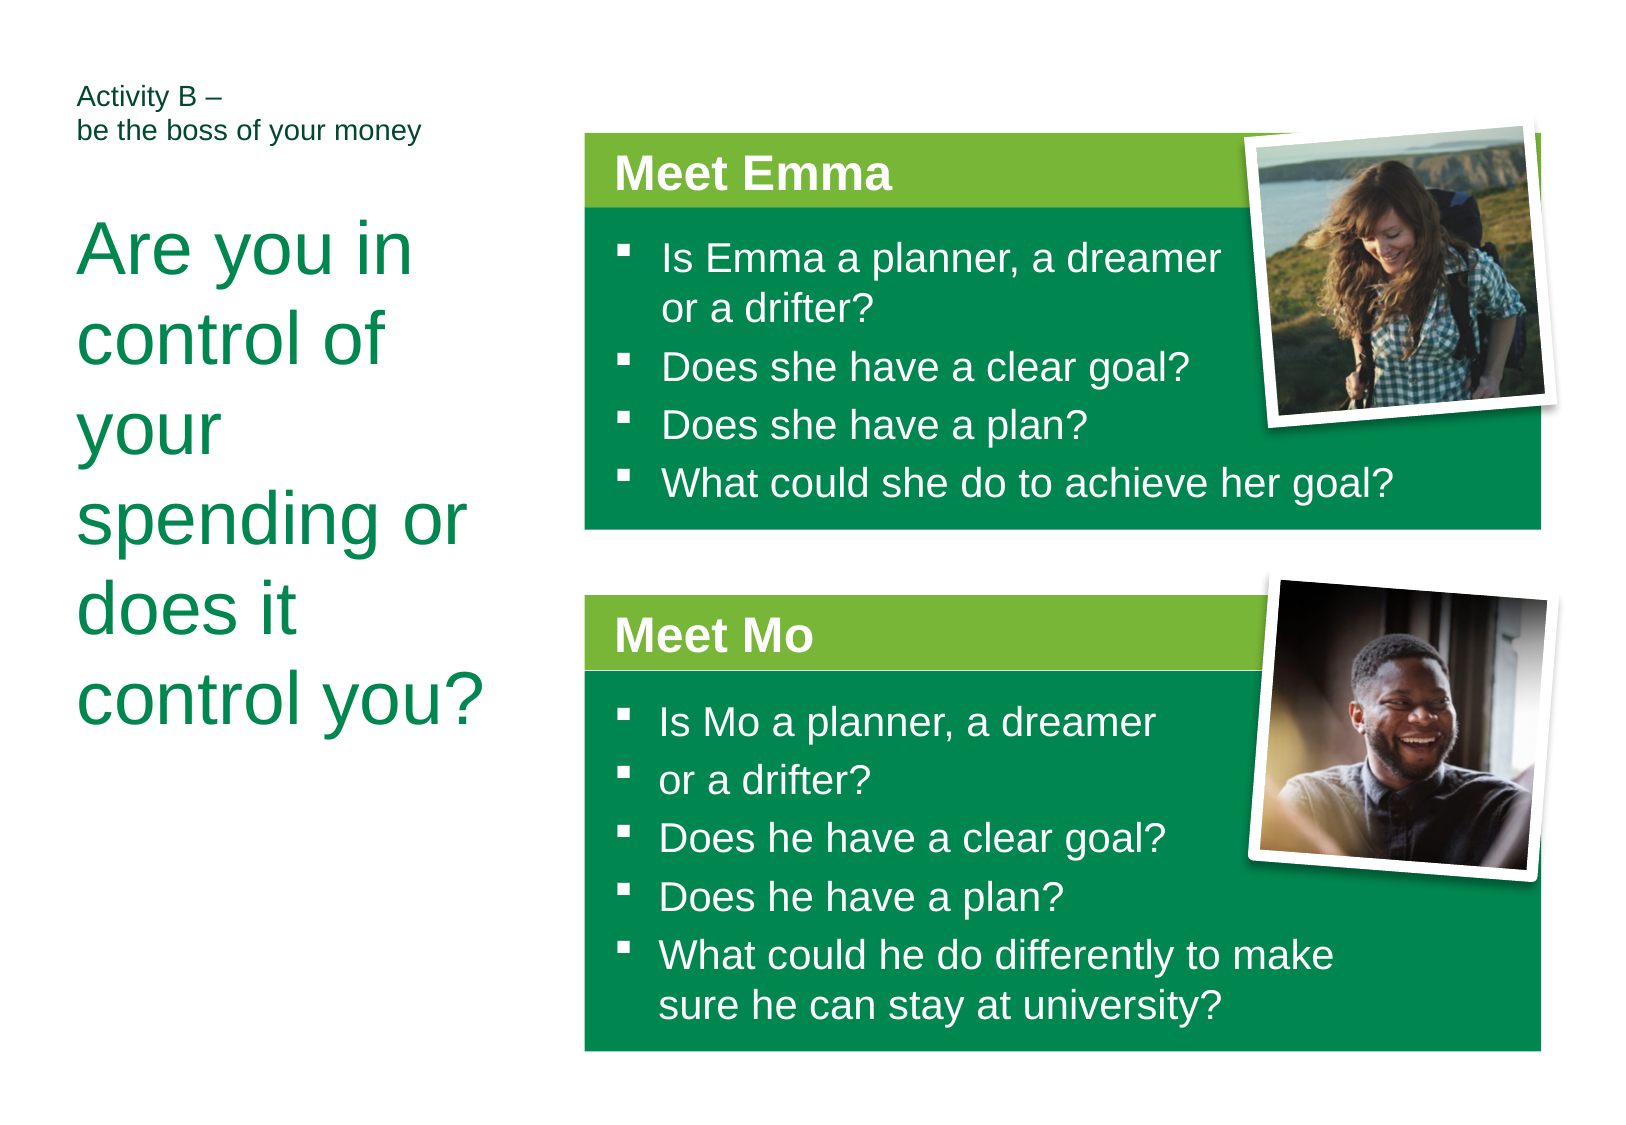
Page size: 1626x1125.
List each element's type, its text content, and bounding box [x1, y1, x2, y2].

text_box Is Emma a planner, a dreamer or a drifter? Does she have a clear goal? Does she have a plan? What could she do to achieve her goal? [584, 207, 1542, 530]
text_box Meet Mo [584, 595, 1262, 670]
text_box Meet Emma [584, 132, 1295, 207]
title Activity B – be the boss of your money Are you in control of your spending or does it control you? [76, 76, 533, 740]
picture [1257, 126, 1544, 415]
picture [1260, 580, 1547, 869]
text_box Is Mo a planner, a dreamer or a drifter? Does he have a clear goal? Does he have a plan? What could he do differently to make sure he can stay at university? [584, 670, 1542, 1052]
